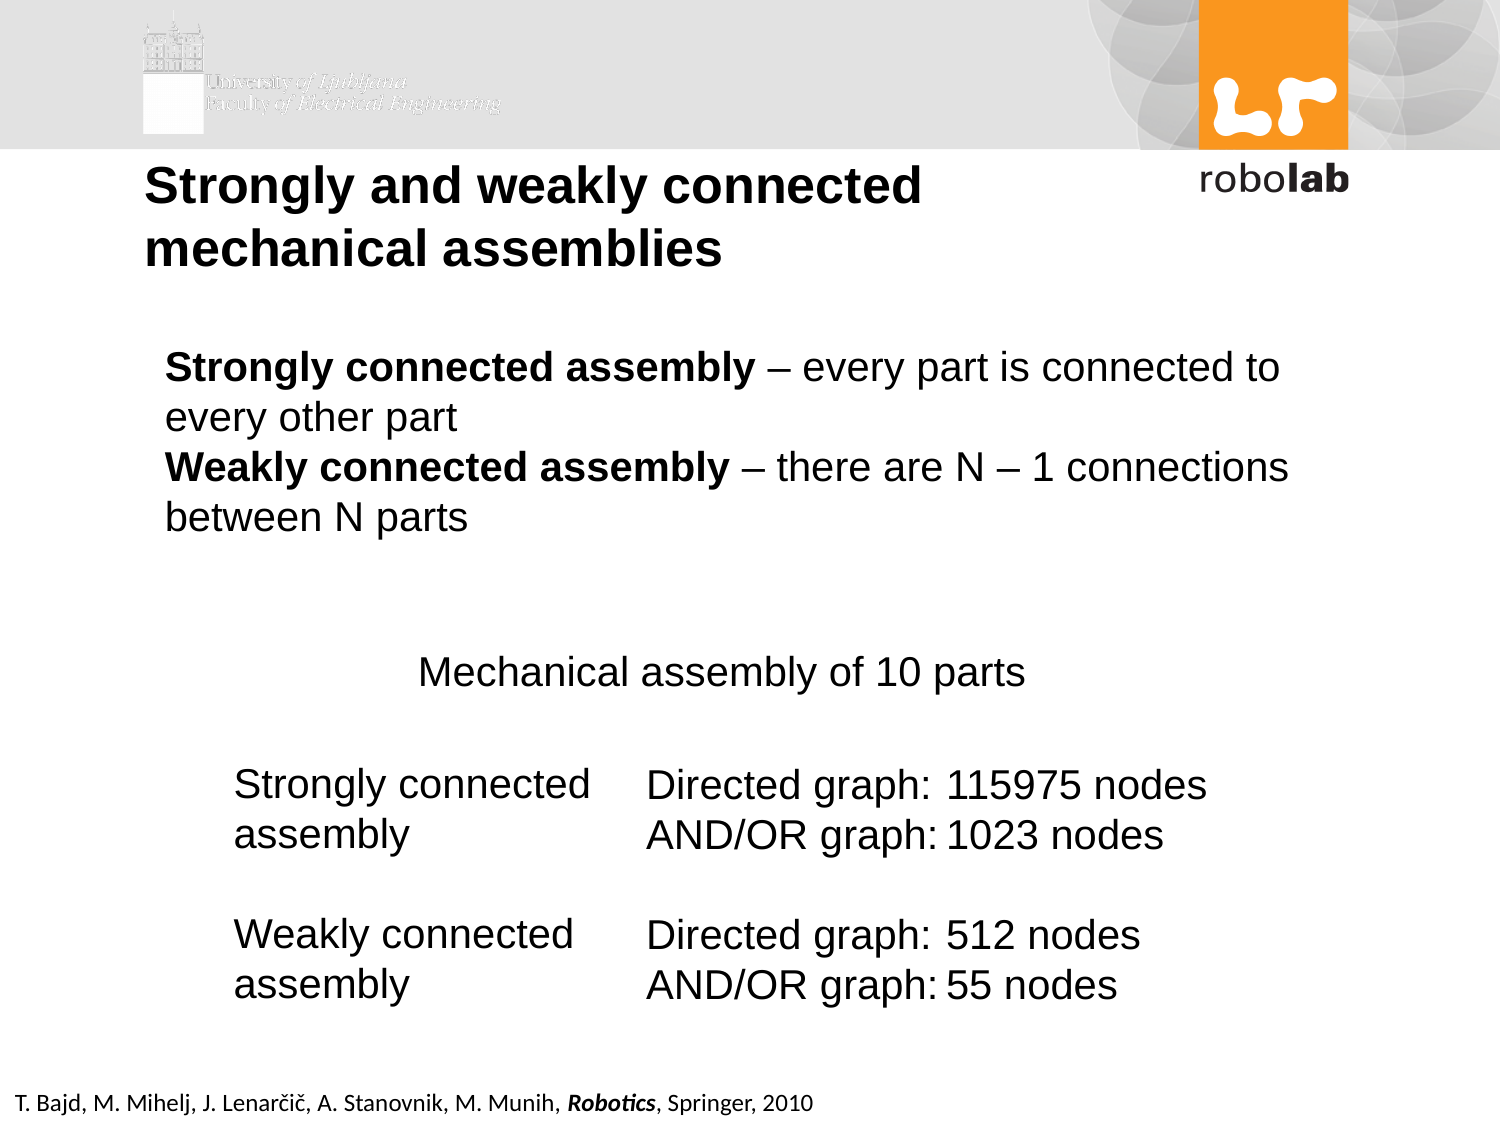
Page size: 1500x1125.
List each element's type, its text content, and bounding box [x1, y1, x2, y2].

picture [998, 0, 1500, 196]
picture [143, 10, 501, 94]
text_box Strongly connected assembly – every part is connected to every other part Weakly connected assembly – there are N – 1 connections between N parts [150, 332, 1313, 548]
title Strongly and weakly connected mechanical assemblies [129, 94, 1311, 272]
text_box Mechanical assembly of 10 parts [384, 637, 1060, 703]
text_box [218, 749, 1232, 1016]
